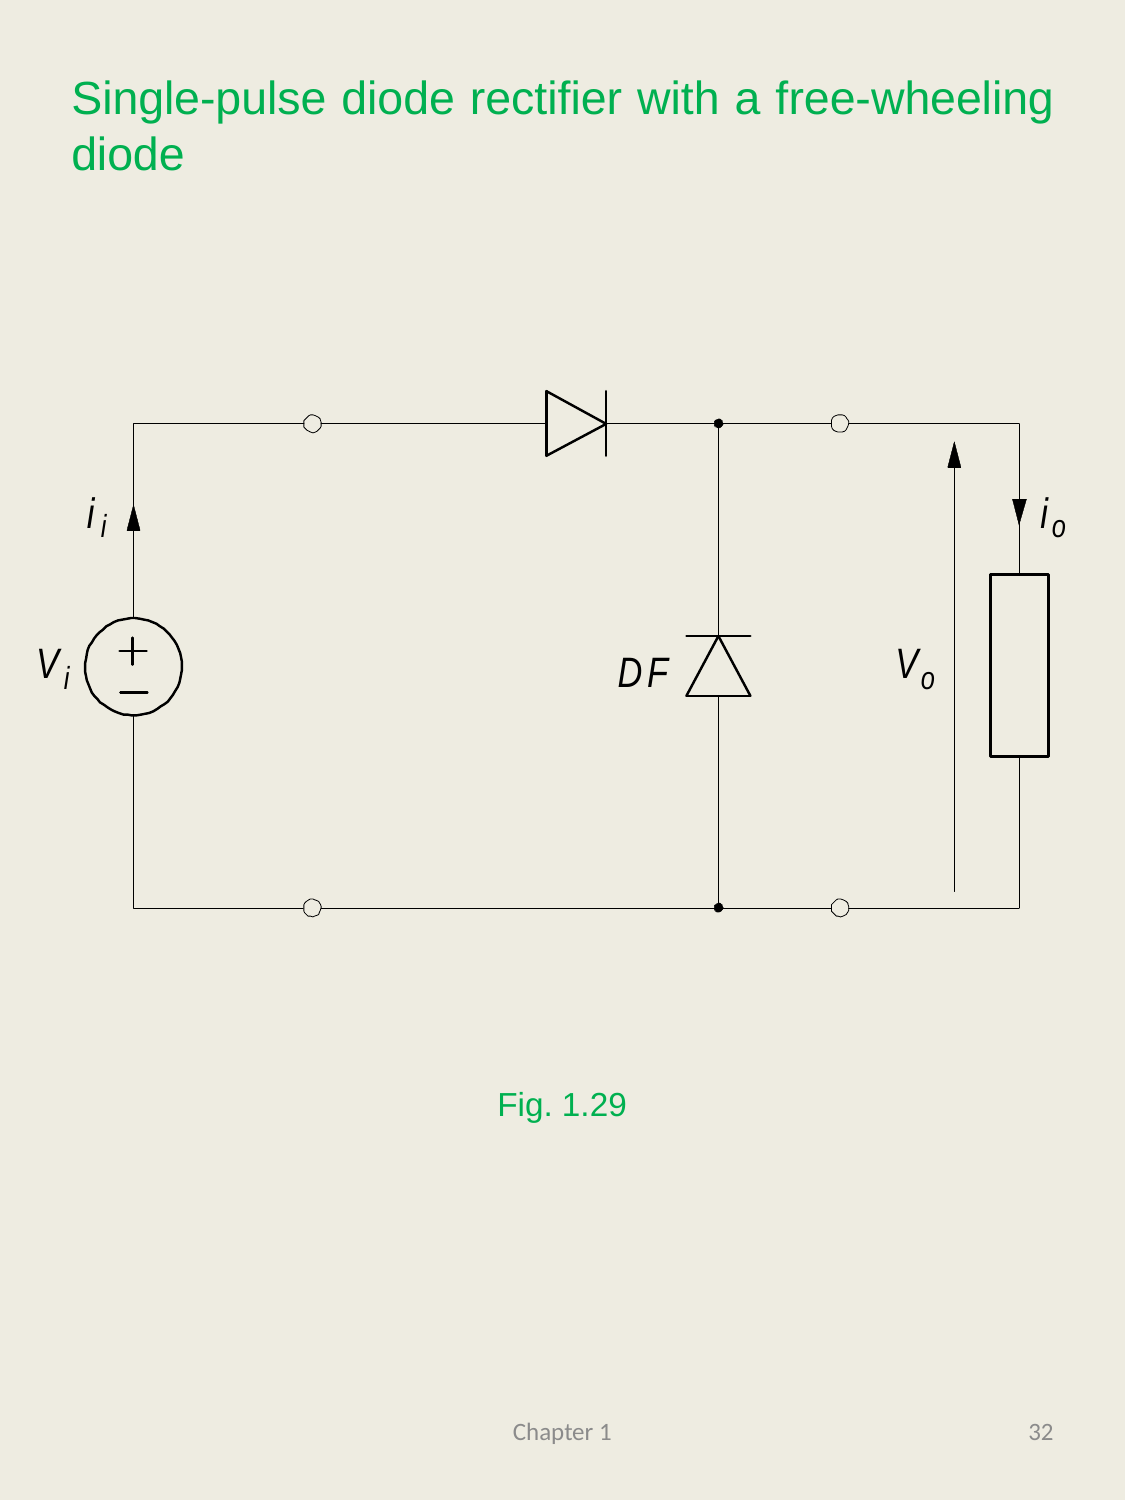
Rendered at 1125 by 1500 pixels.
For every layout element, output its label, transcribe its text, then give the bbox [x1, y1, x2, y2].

text_box Fig. 1.29 [482, 1075, 643, 1131]
footer Chapter 1 [384, 1390, 741, 1471]
title Single-pulse diode rectifier with a free-wheeling diode [56, 60, 1069, 188]
slide_number 32 [806, 1390, 1069, 1471]
picture [0, 262, 1101, 1049]
